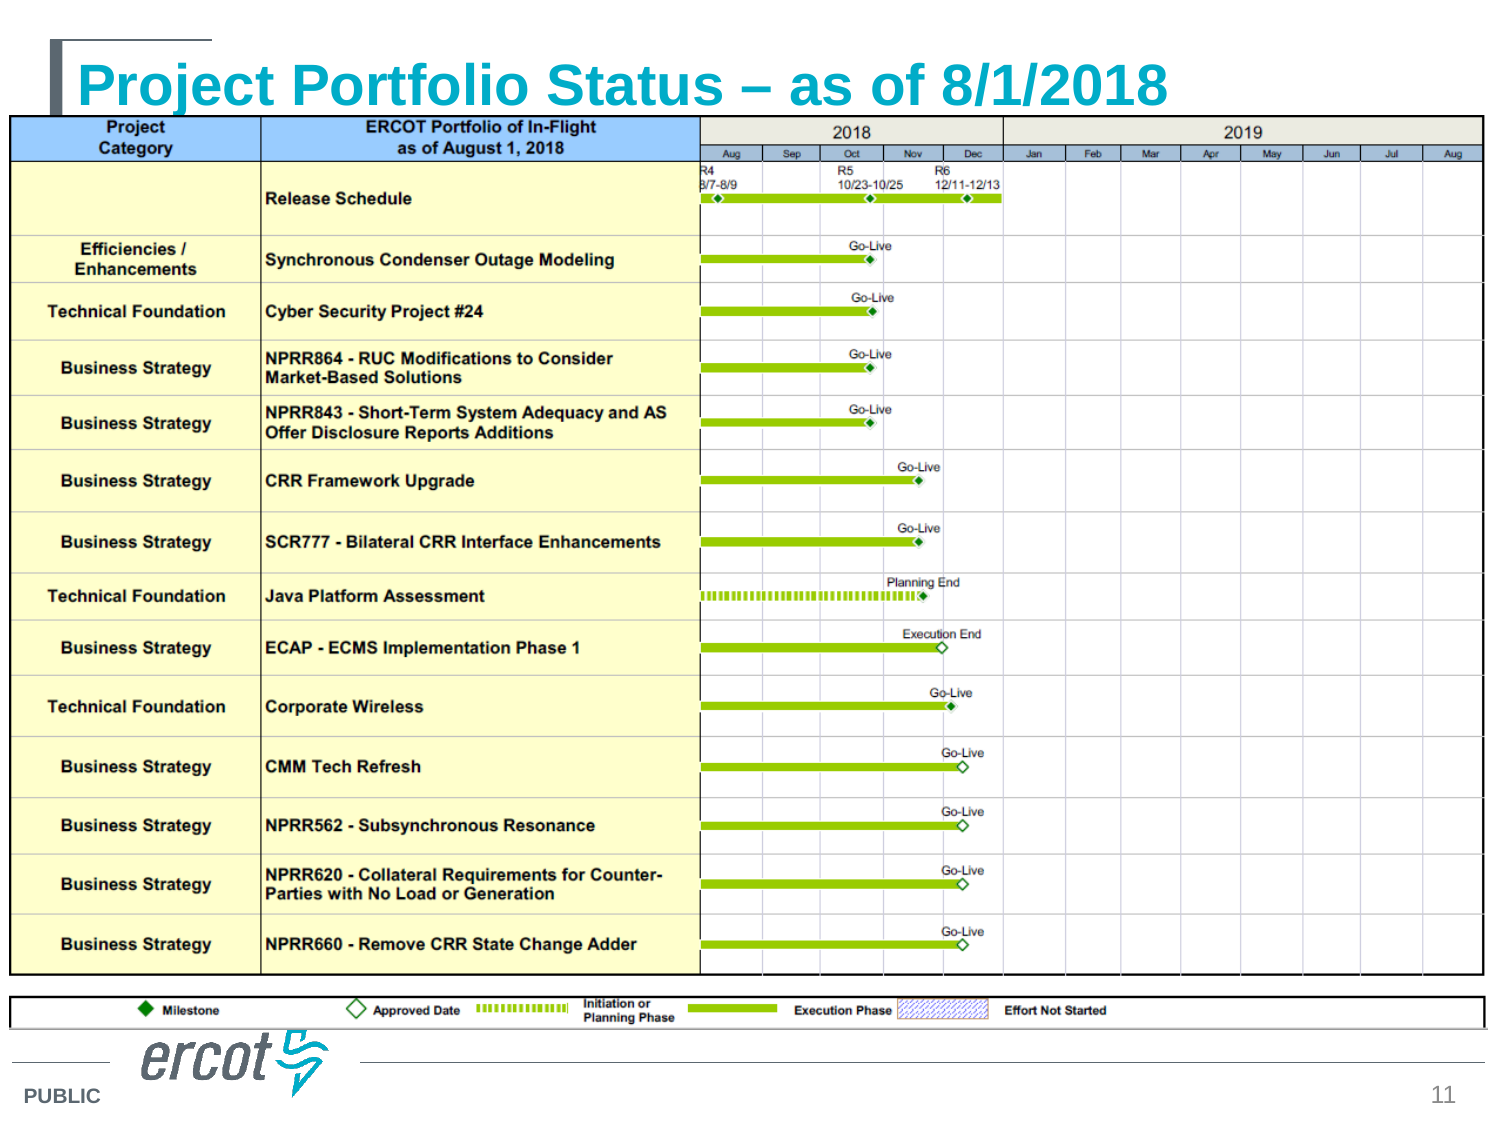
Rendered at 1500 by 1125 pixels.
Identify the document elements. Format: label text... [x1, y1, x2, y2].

picture [9, 115, 1488, 1100]
title Project Portfolio Status – as of 8/1/2018 [62, 39, 1263, 114]
slide_number 11 [1412, 1076, 1475, 1112]
